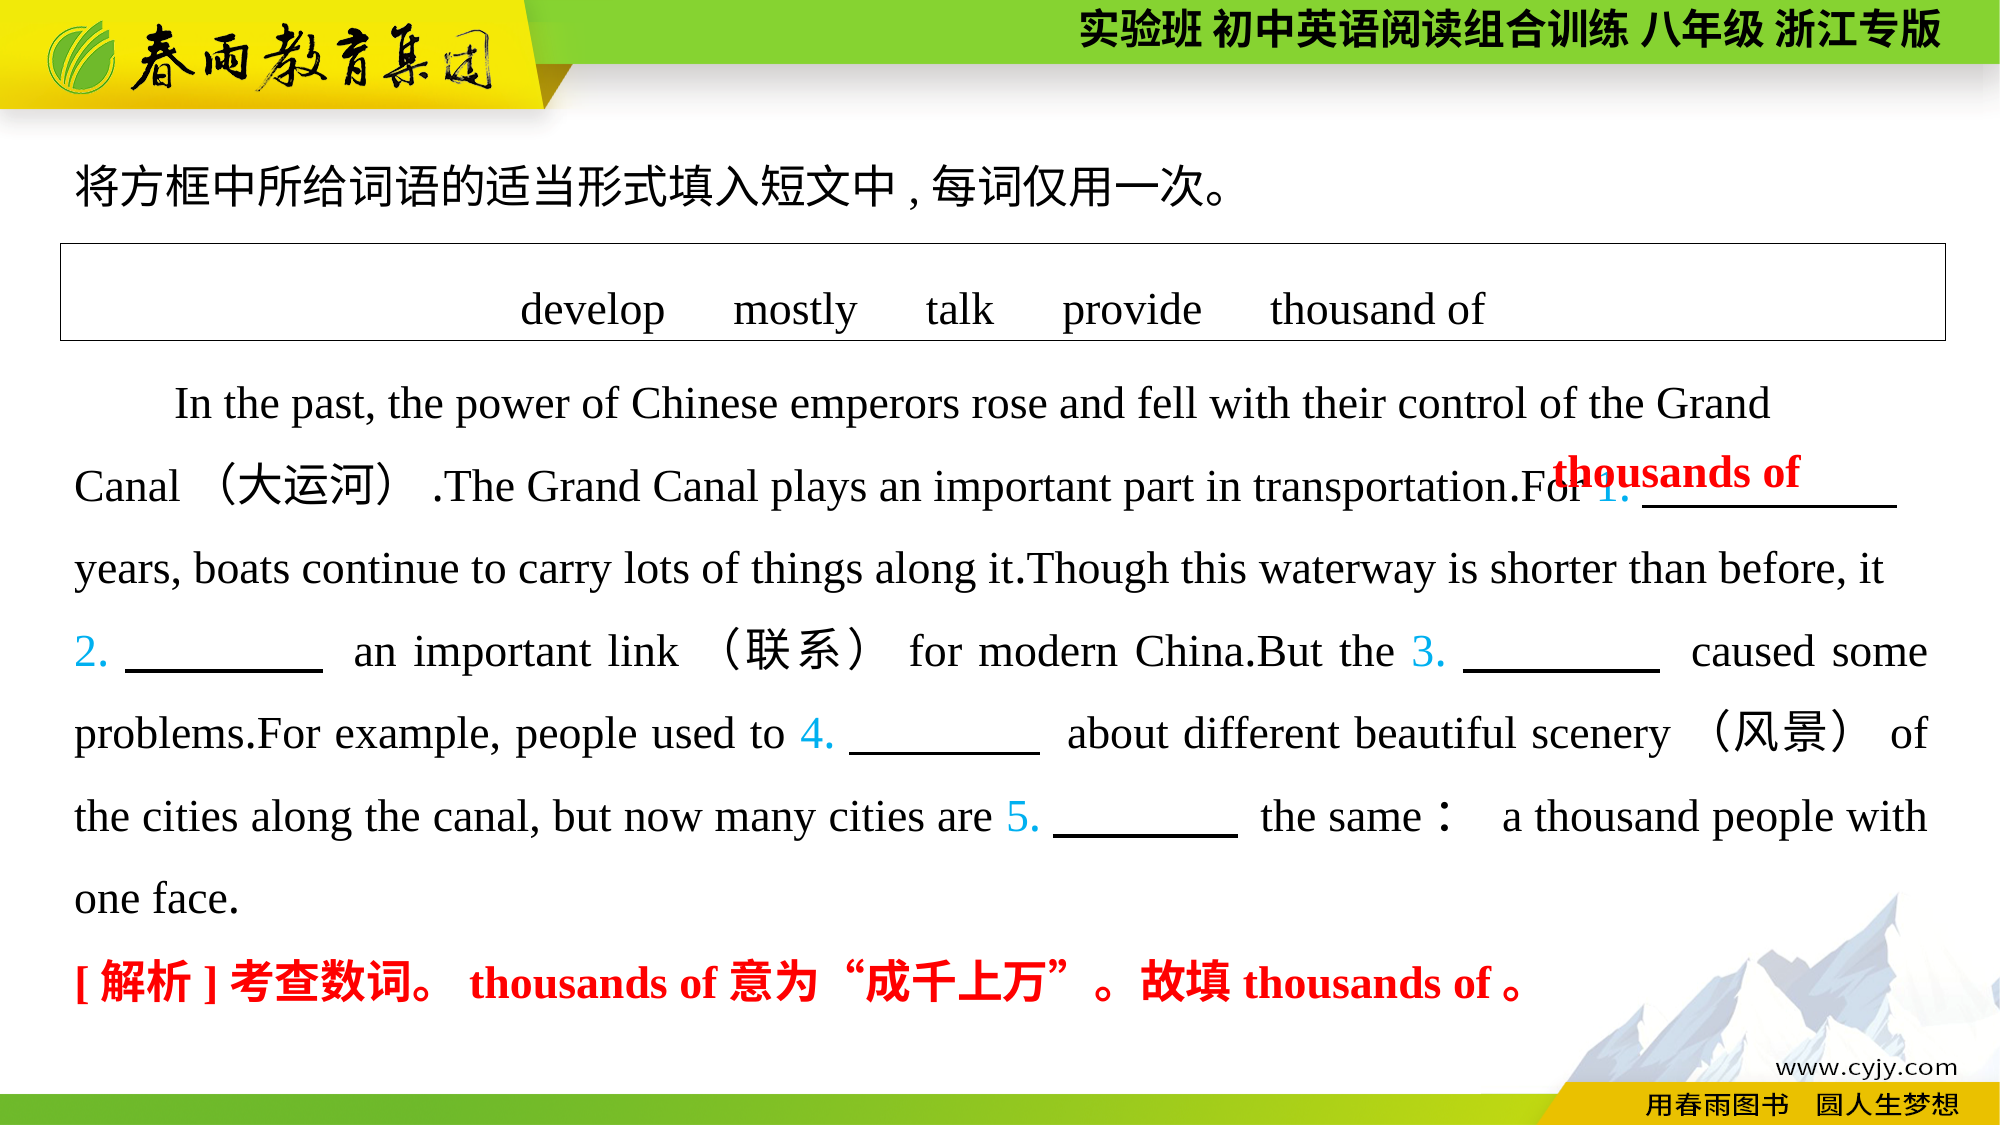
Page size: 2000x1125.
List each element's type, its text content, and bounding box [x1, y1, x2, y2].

text_box [解析]考查数词。thousands of意为“成千上万”。故填thousands of。 [59, 917, 1944, 1016]
text_box develop mostly talk provide thousand of [60, 243, 1946, 341]
text_box In the past, the power of Chinese emperors rose and fell with their control of the Grand Canal（大运河）.The Grand Canal plays an important part in transportation.For 1. years, boats continue to carry lots of things along it.Though this waterway is shorter than before, it 2. an important link（联系）for modern China.But the 3. caused some problems.For example, people used to 4. about different beautiful scenery（风景）of the cities along the canal, but now many cities are 5. the same： a thousand people with one face. [59, 338, 1944, 917]
picture [0, 0, 2000, 1125]
list 将方框中所给词语的适当形式填入短文中,每词仅用一次。 [59, 122, 1944, 211]
text_box thousands of [1537, 434, 1816, 504]
